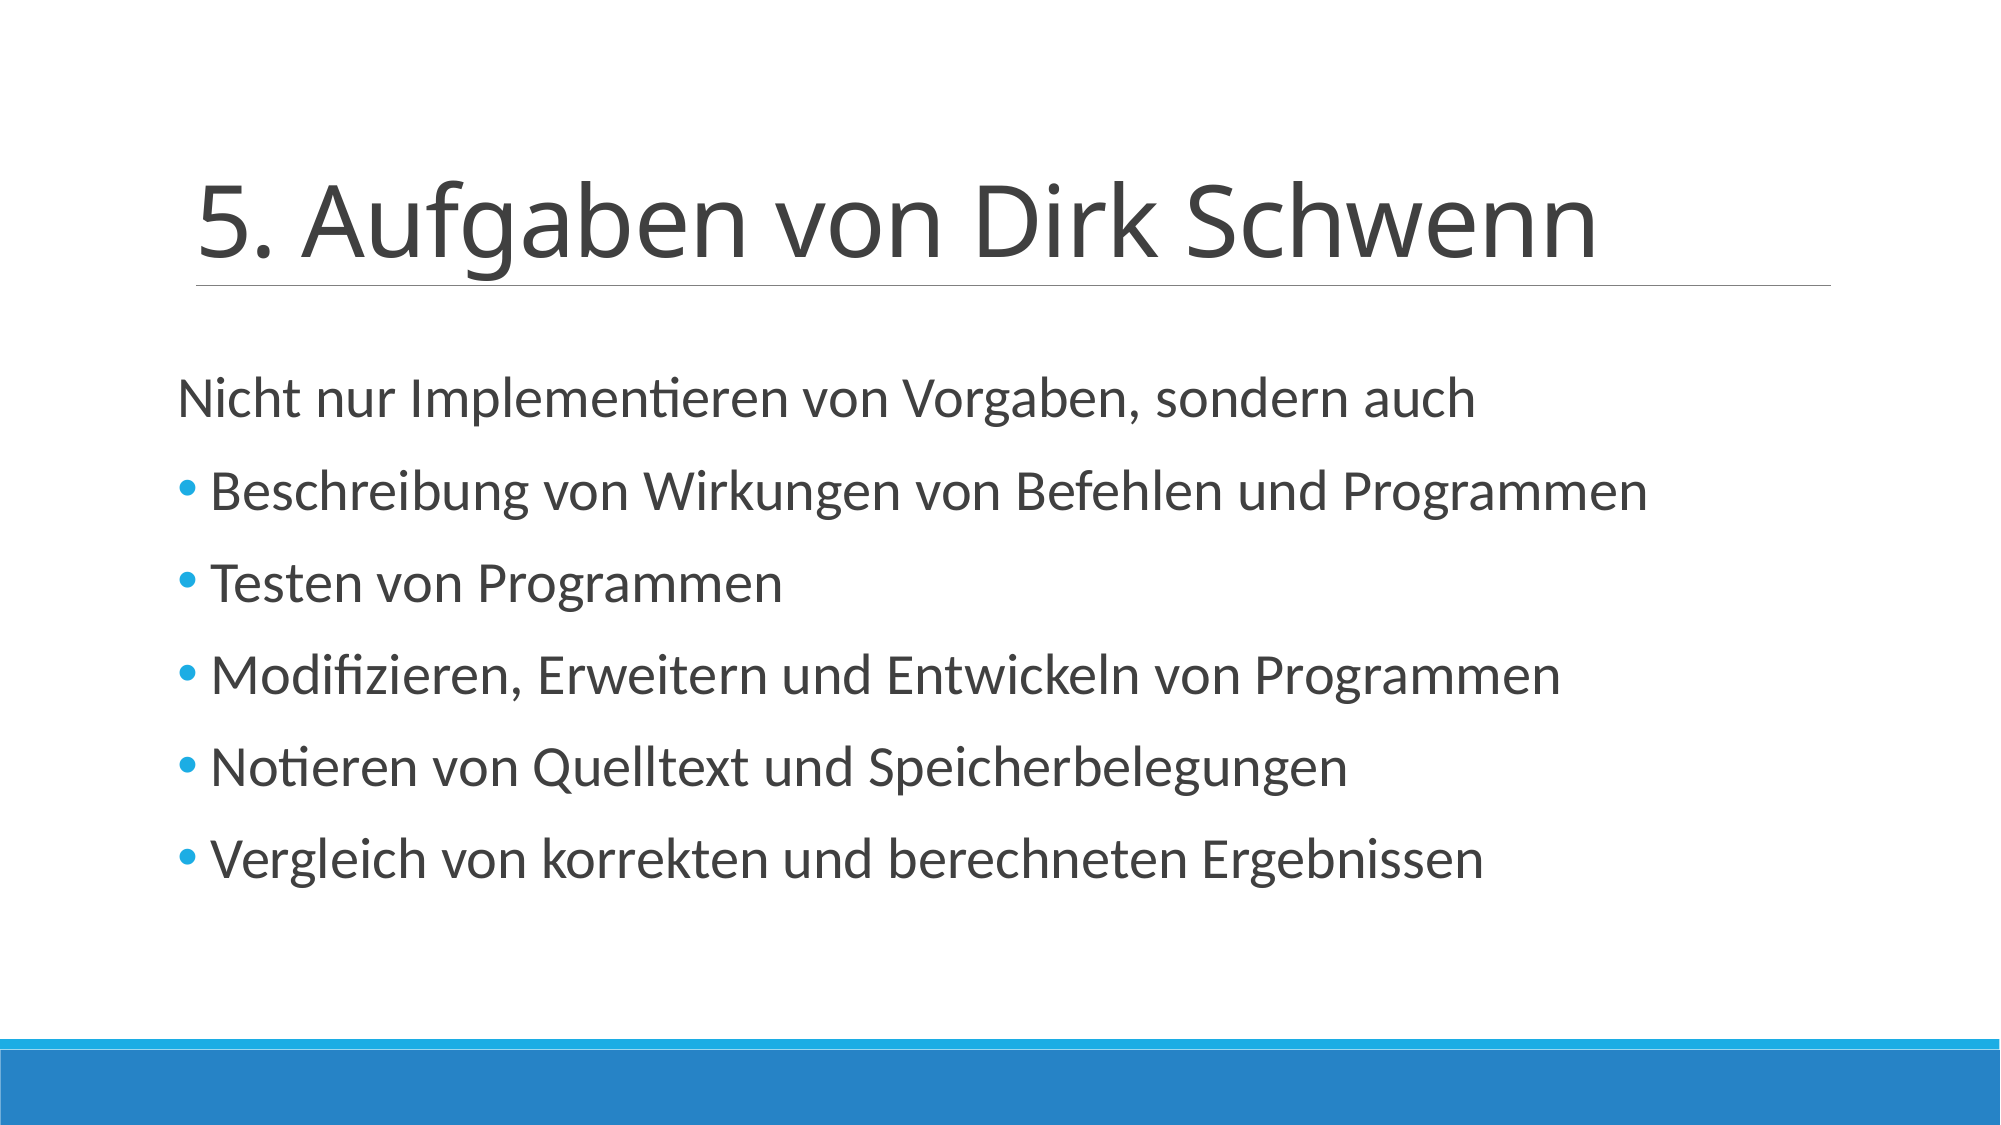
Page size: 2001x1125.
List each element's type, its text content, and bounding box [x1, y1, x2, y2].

title 5. Aufgaben von Dirk Schwenn [180, 47, 1830, 285]
list Nicht nur Implementieren von Vorgaben, sondern auch Beschreibung von Wirkungen von Befehlen und Programmen Testen von Programmen Modifizieren, Erweitern und Entwickeln von Programmen Notieren von Quelltext und Speicherbelegungen Vergleich von korrekten und berechneten Ergebnissen [177, 299, 1828, 960]
